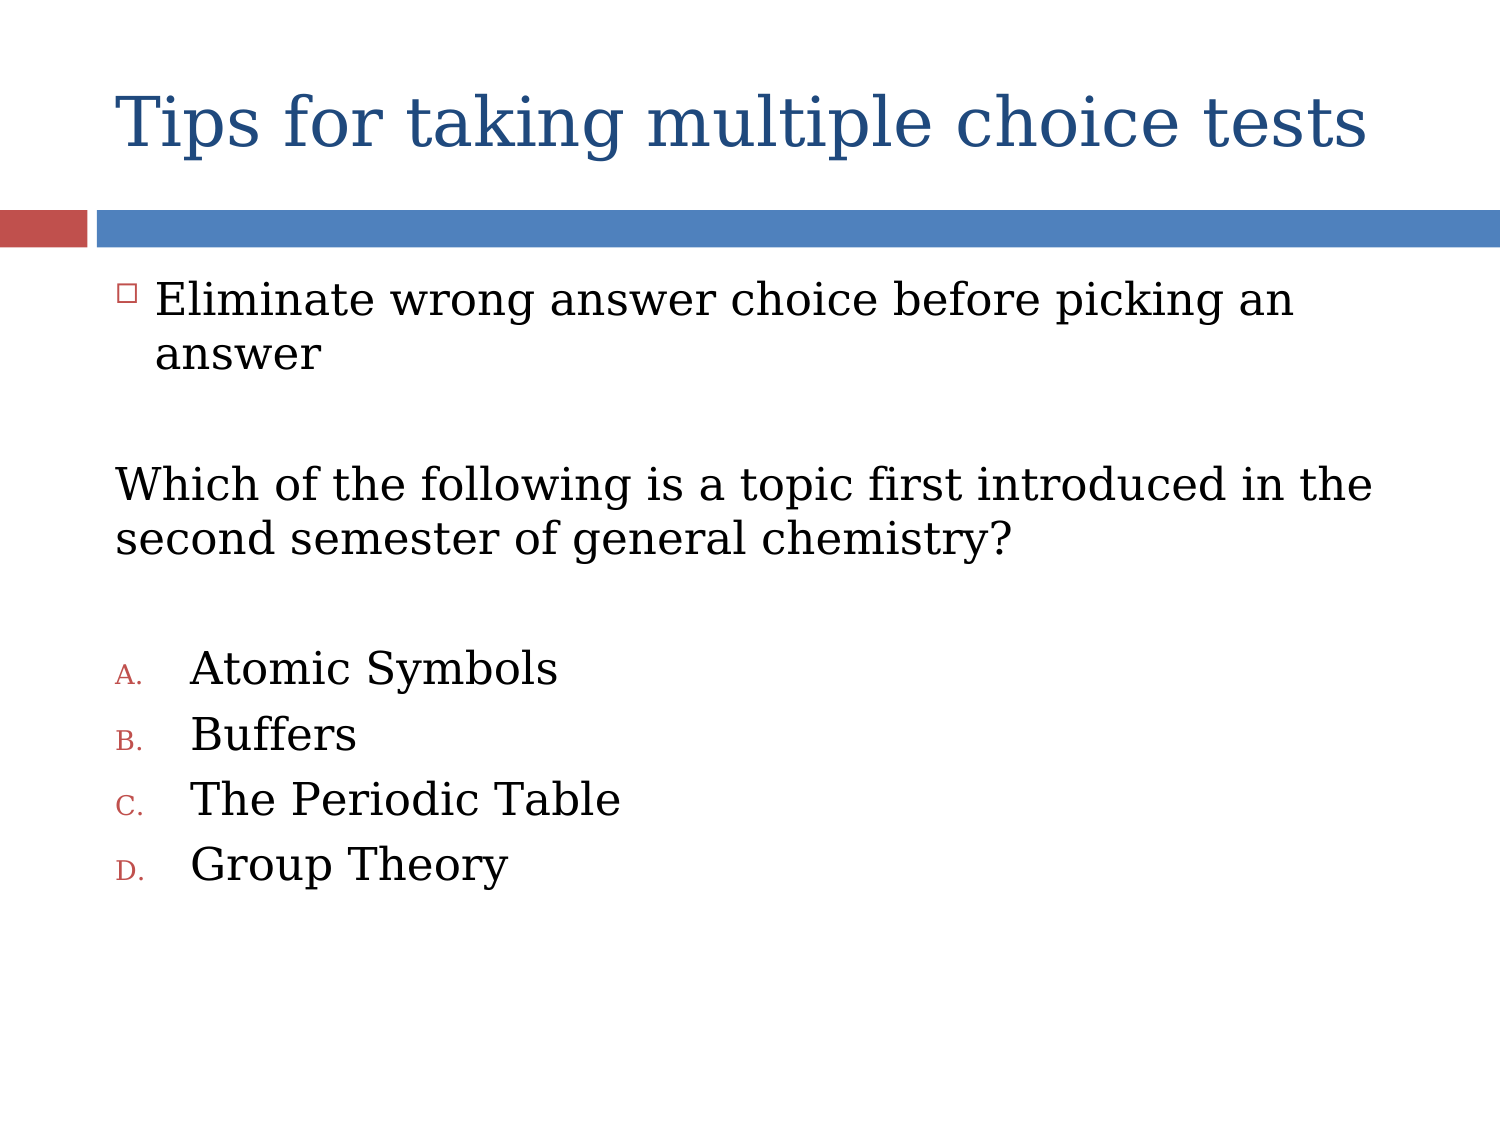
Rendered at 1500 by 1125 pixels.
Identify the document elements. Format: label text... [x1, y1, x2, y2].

list Eliminate wrong answer choice before picking an answer Which of the following is a topic first introduced in the second semester of general chemistry? Atomic Symbols Buffers The Periodic Table Group Theory [100, 262, 1438, 1000]
title Tips for taking multiple choice tests [100, 37, 1438, 200]
